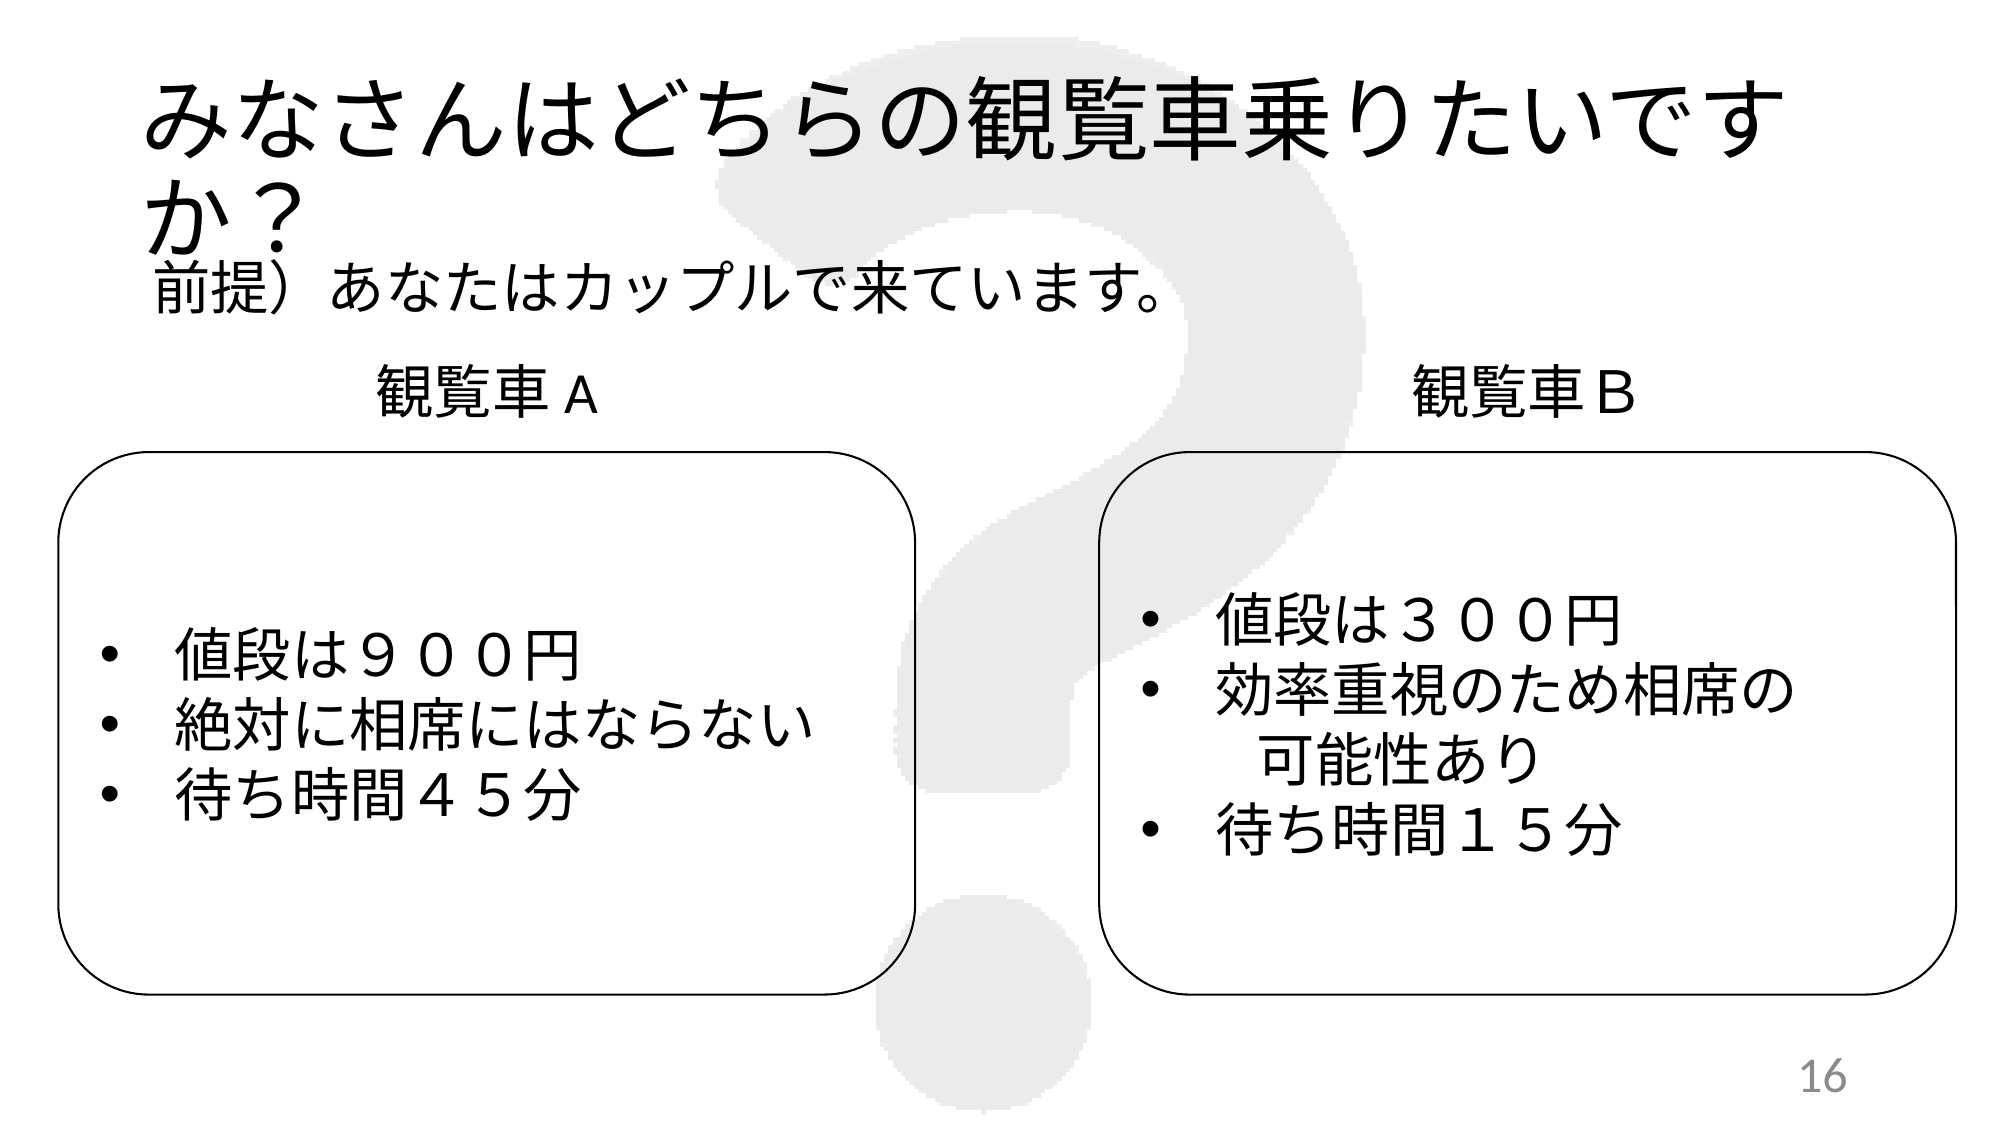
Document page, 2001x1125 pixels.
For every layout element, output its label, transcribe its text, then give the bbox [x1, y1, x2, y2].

title みなさんはどちらの観覧車乗りたいですか？ [1582, 64, 1957, 282]
picture [500, 33, 1582, 1115]
text_box 前提）あなたはカップルで来ています。 [137, 243, 500, 329]
text_box 観覧車Ｂ [1582, 347, 1816, 477]
text_box 観覧車A [180, 347, 500, 432]
slide_number 16 [1582, 1042, 1863, 1103]
text_box 値段は９００円 絶対に相席にはならない 待ち時間４５分 [57, 451, 500, 996]
text_box 値段は３００円 効率重視のため相席の 可能性あり 待ち時間１５分 [1582, 451, 1958, 996]
title みなさんはどちらの観覧車乗りたいですか？ [125, 64, 500, 282]
